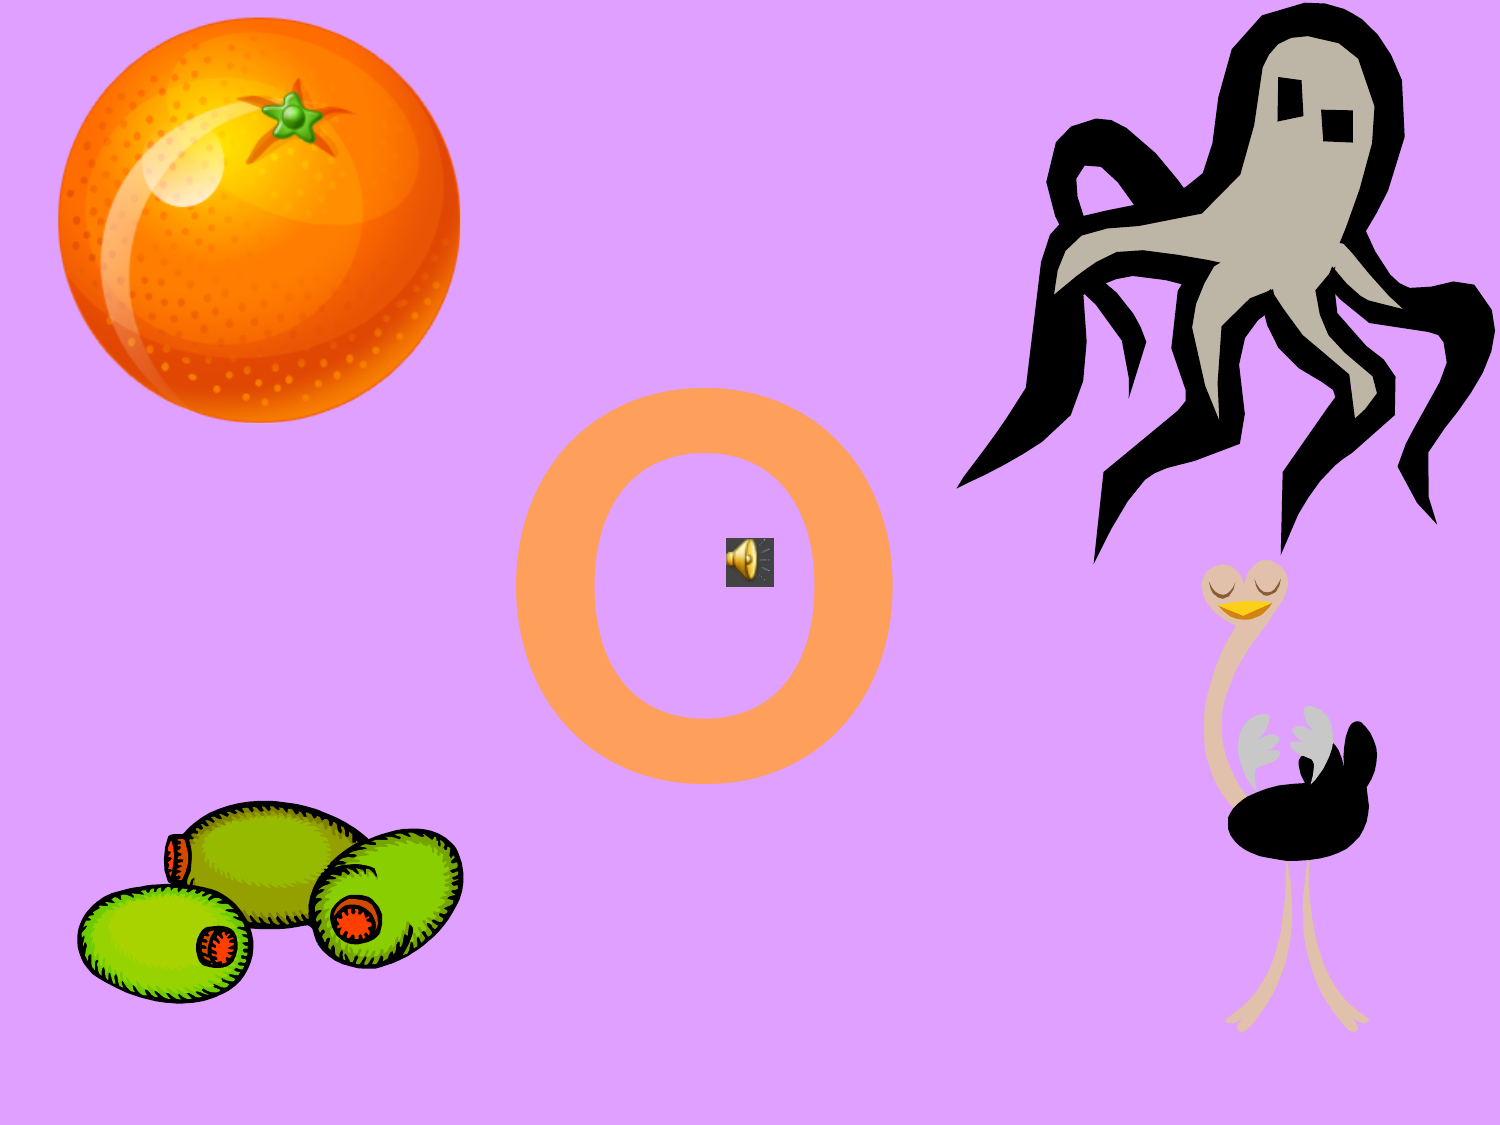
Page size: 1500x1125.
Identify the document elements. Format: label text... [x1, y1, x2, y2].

text_box O [487, 174, 922, 908]
picture [74, 799, 465, 1005]
picture [724, 537, 776, 588]
picture [24, 0, 476, 451]
picture [956, 0, 1500, 1034]
